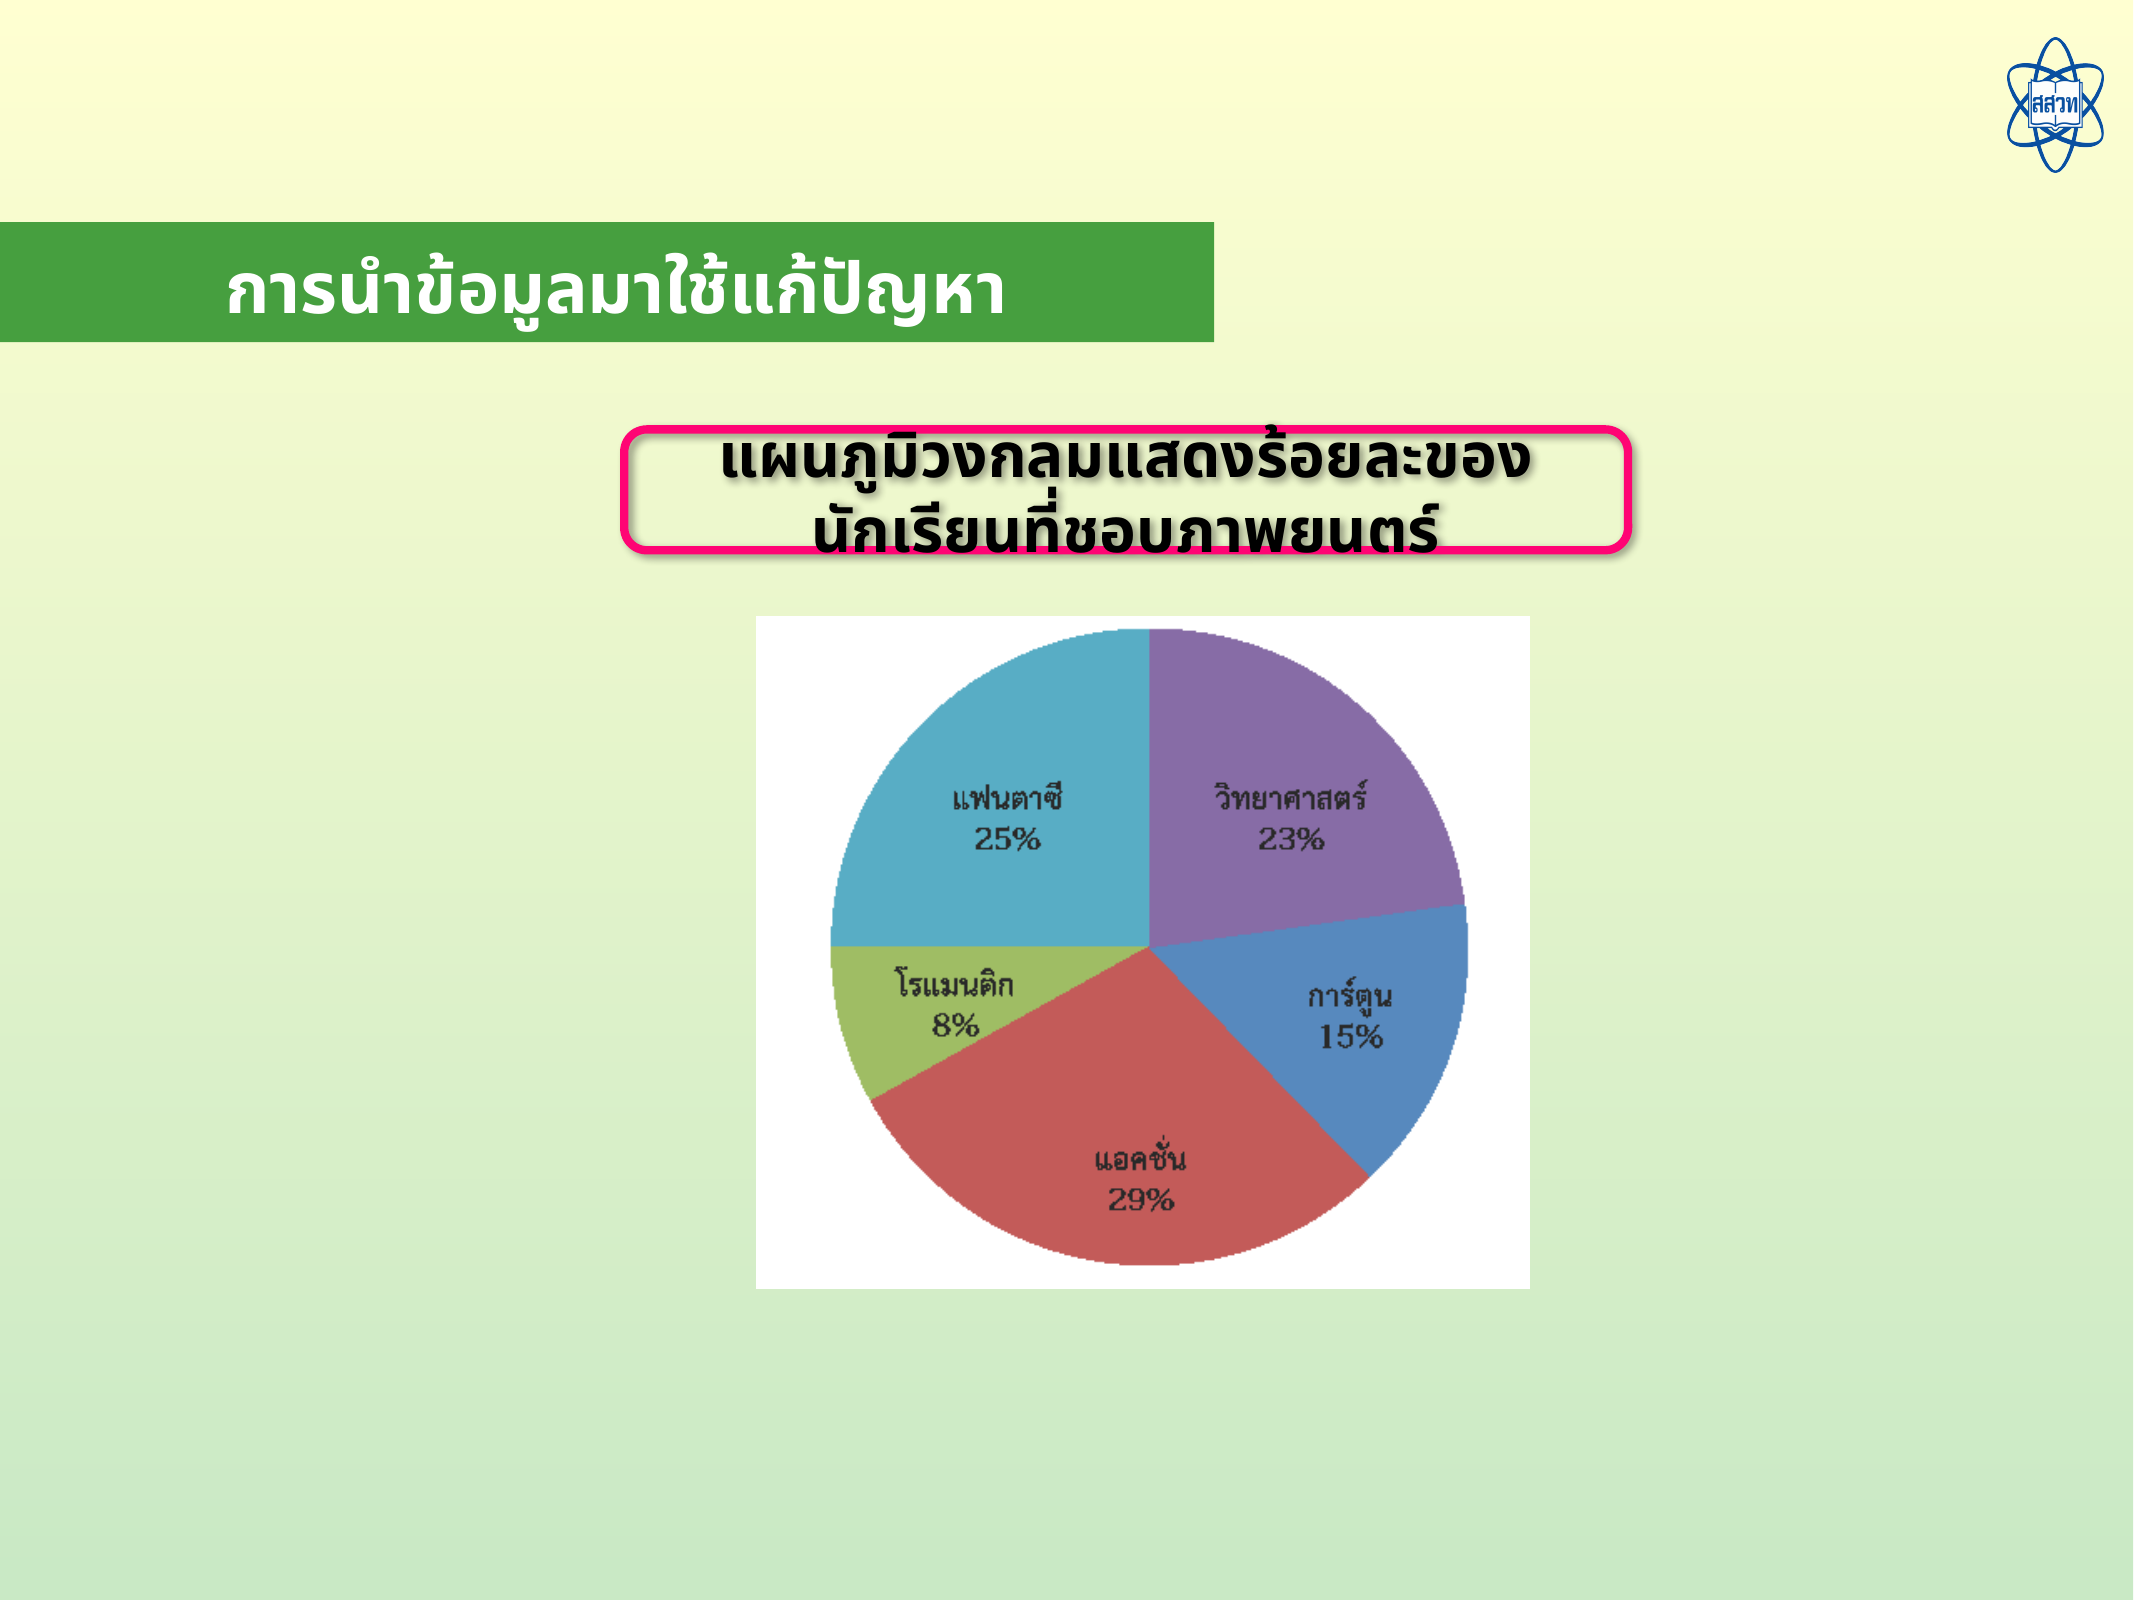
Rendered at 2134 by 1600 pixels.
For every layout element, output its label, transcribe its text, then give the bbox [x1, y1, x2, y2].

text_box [0, 222, 1215, 343]
picture [756, 616, 1530, 1289]
picture [2007, 37, 2104, 173]
text_box แผนภูมิวงกลมแสดงร้อยละของนักเรียนที่ชอบภาพยนตร์ [623, 428, 1630, 552]
